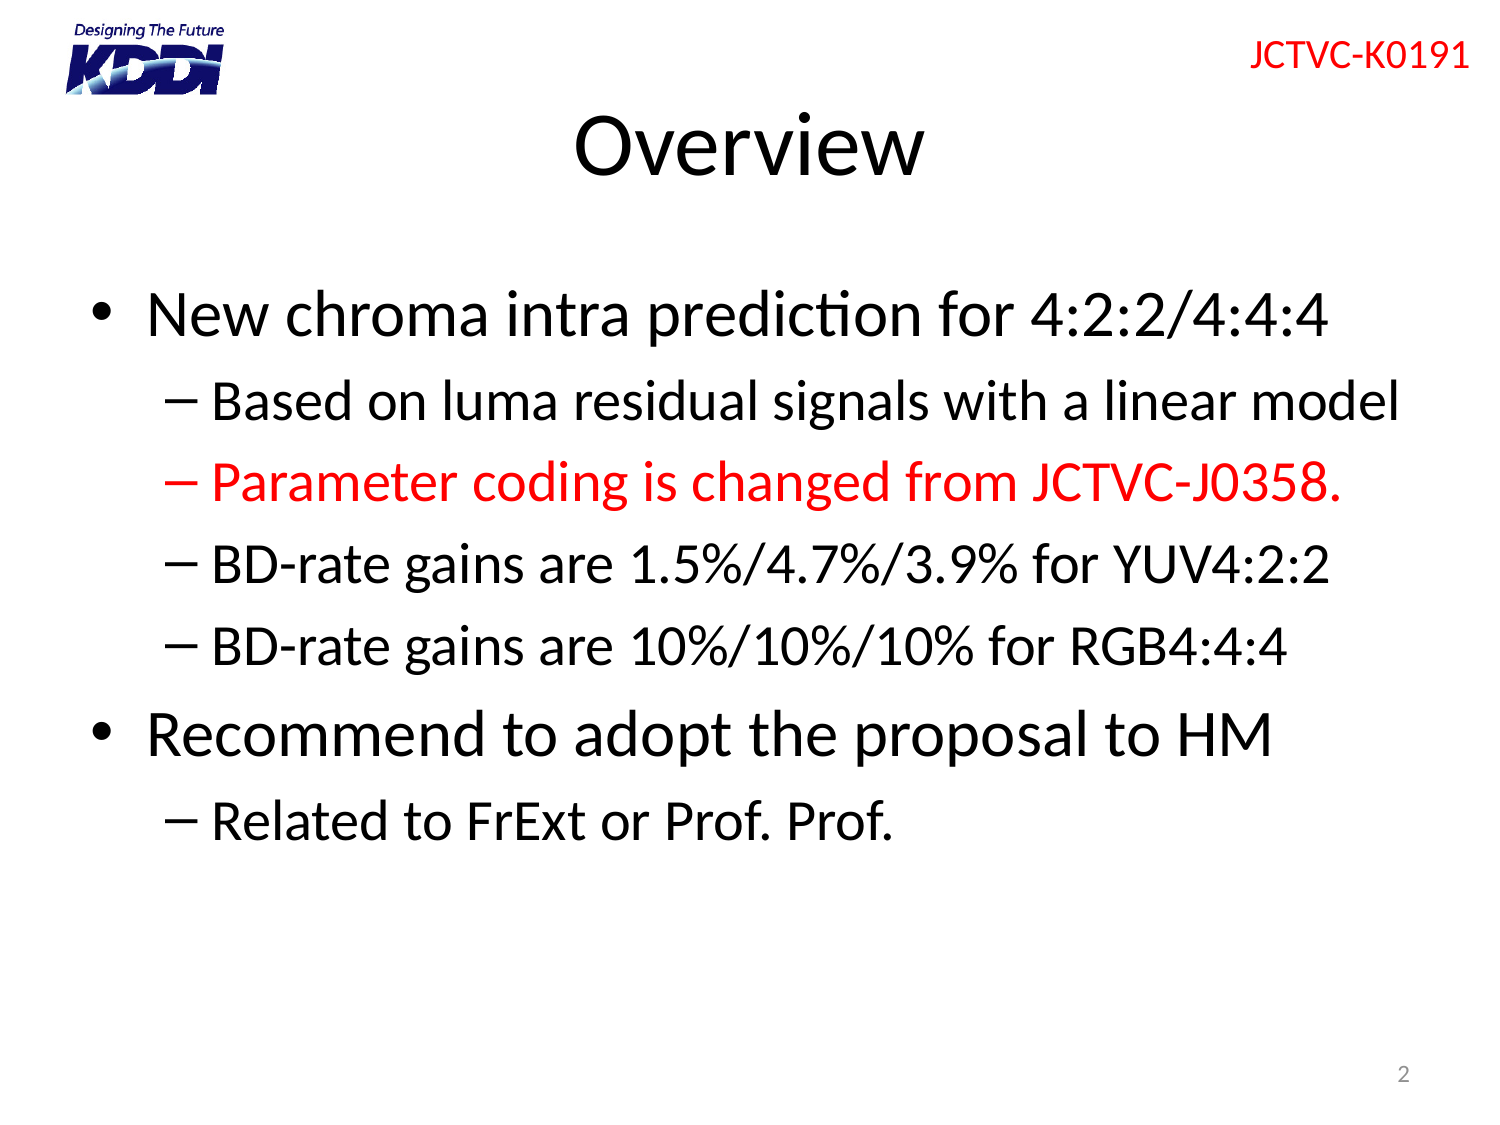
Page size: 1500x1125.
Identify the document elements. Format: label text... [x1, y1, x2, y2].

slide_number 2 [1074, 1042, 1425, 1103]
picture [61, 18, 236, 100]
title Overview [74, 44, 1426, 233]
list New chroma intra prediction for 4:2:2/4:4:4 Based on luma residual signals with a linear model Parameter coding is changed from JCTVC-J0358. BD-rate gains are 1.5%/4.7%/3.9% for YUV4:2:2 BD-rate gains are 10%/10%/10% for RGB4:4:4 Recommend to adopt the proposal to HM Related to FrExt or Prof. Prof. [74, 262, 1426, 1006]
